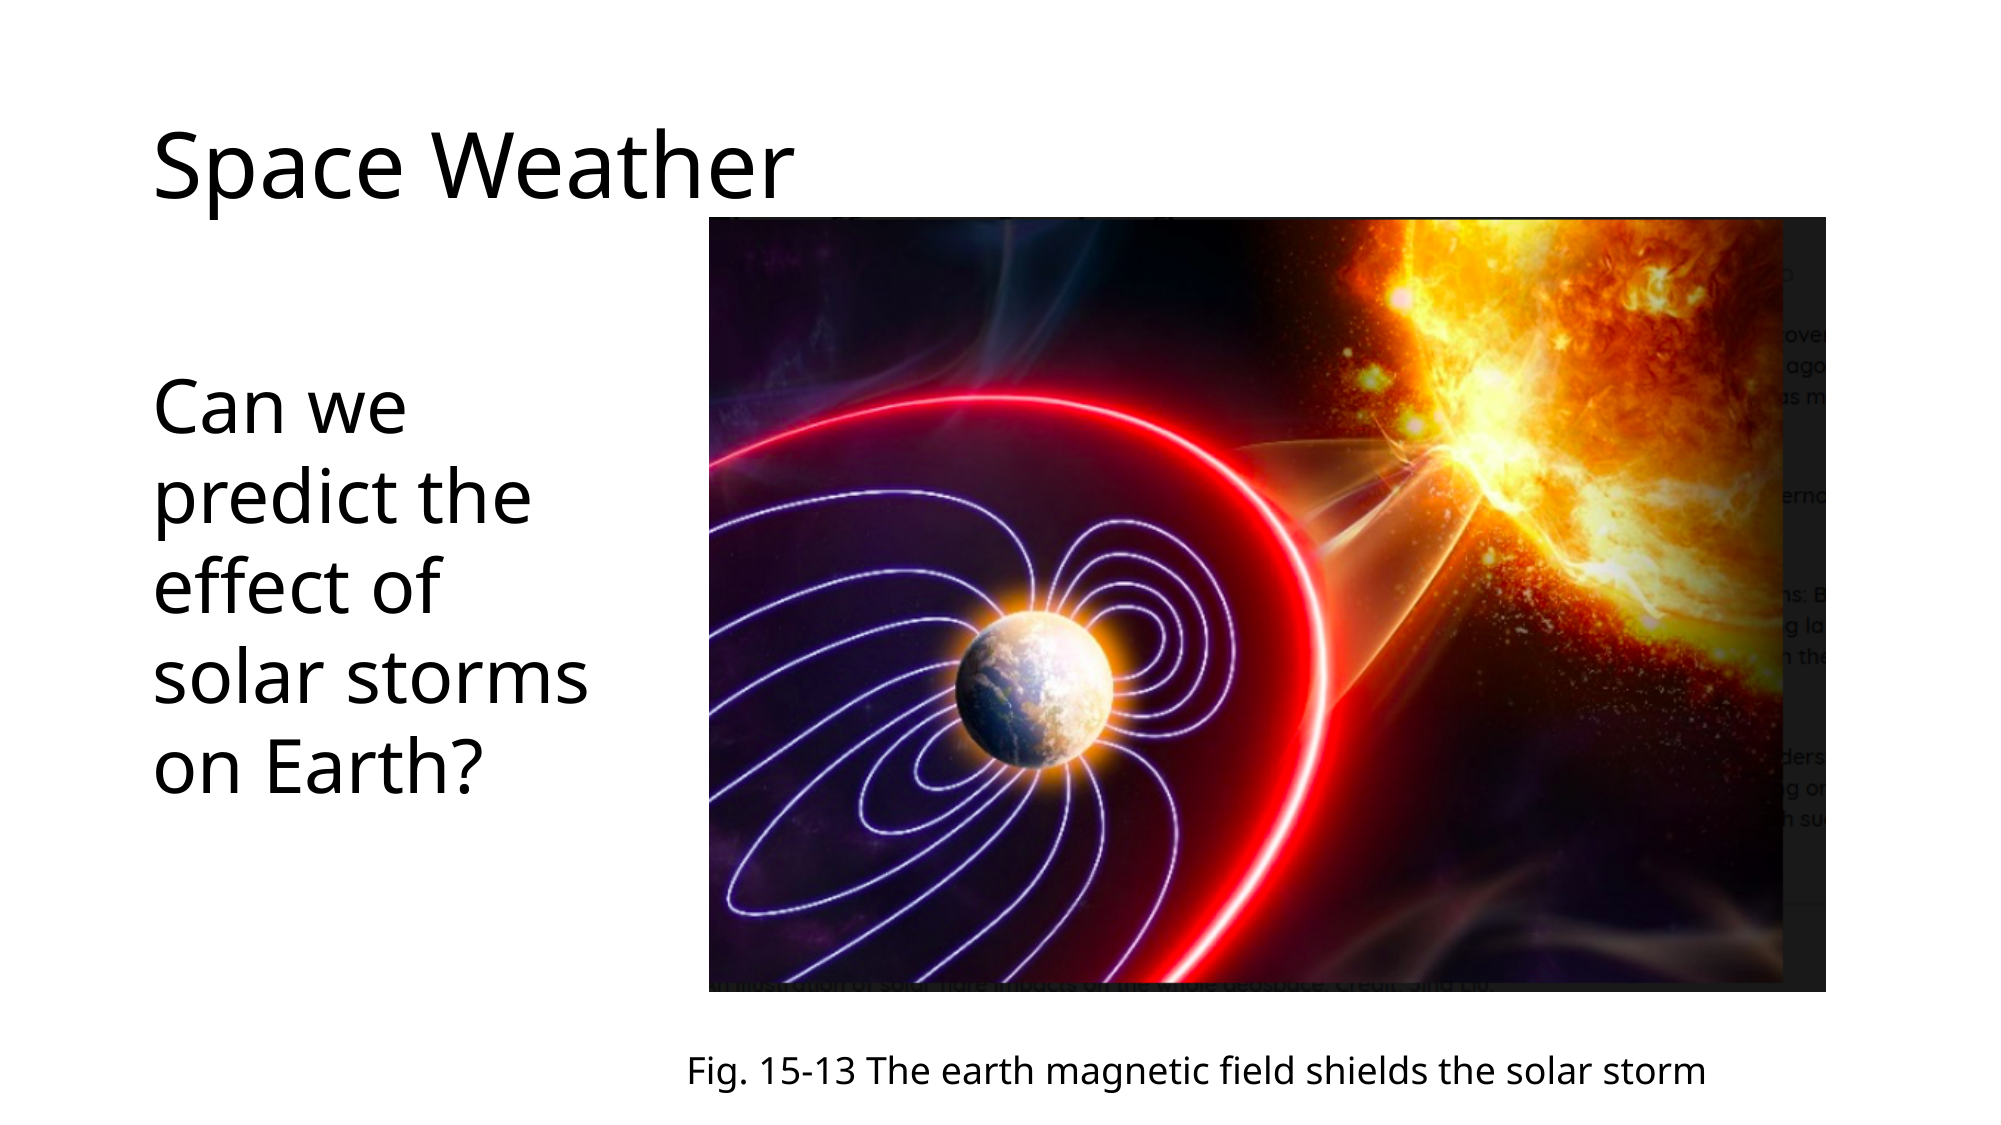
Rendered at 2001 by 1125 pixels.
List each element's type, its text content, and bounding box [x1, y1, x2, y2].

text_box Can we predict the effect of solar storms on Earth? [137, 351, 612, 816]
picture [708, 217, 1826, 993]
title Space Weather [137, 59, 1863, 278]
text_box Fig. 15-13 The earth magnetic field shields the solar storm [671, 1039, 1723, 1100]
